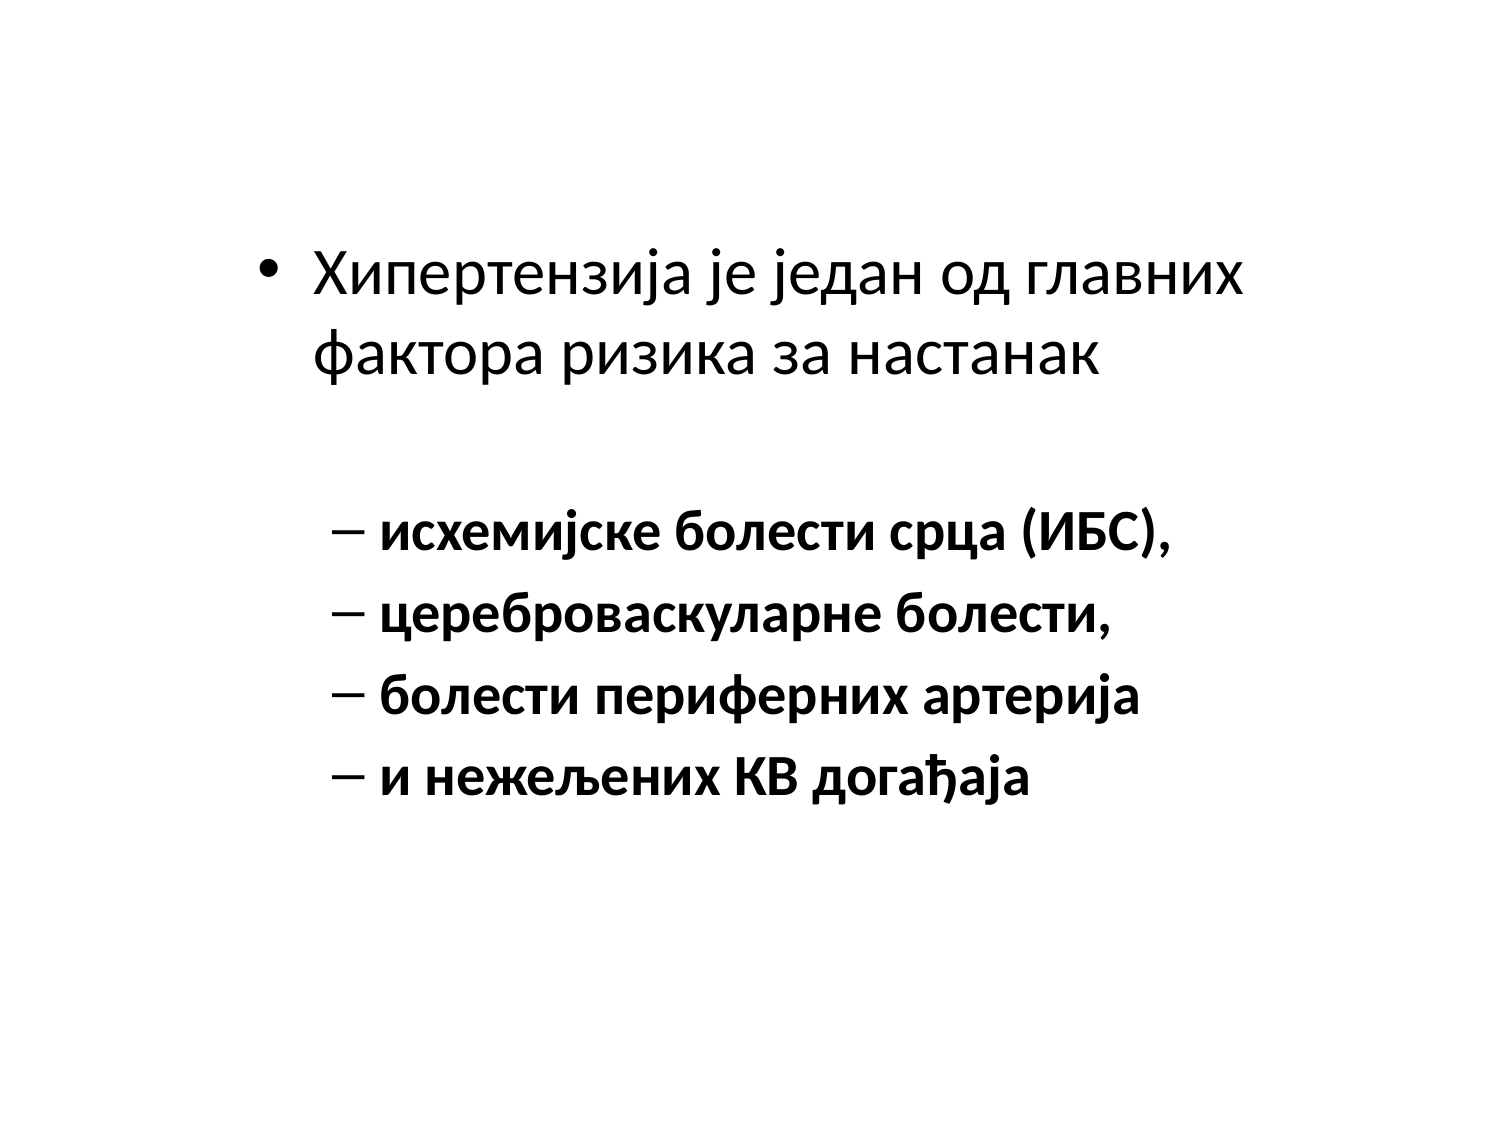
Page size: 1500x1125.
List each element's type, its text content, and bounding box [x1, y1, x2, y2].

list Хипертензија је један од главних фактора ризика за настанак исхемијске болести срца (ИБС), цереброваскуларне болести, болести периферних артерија и нежељeних КВ догађаја [242, 220, 1500, 965]
